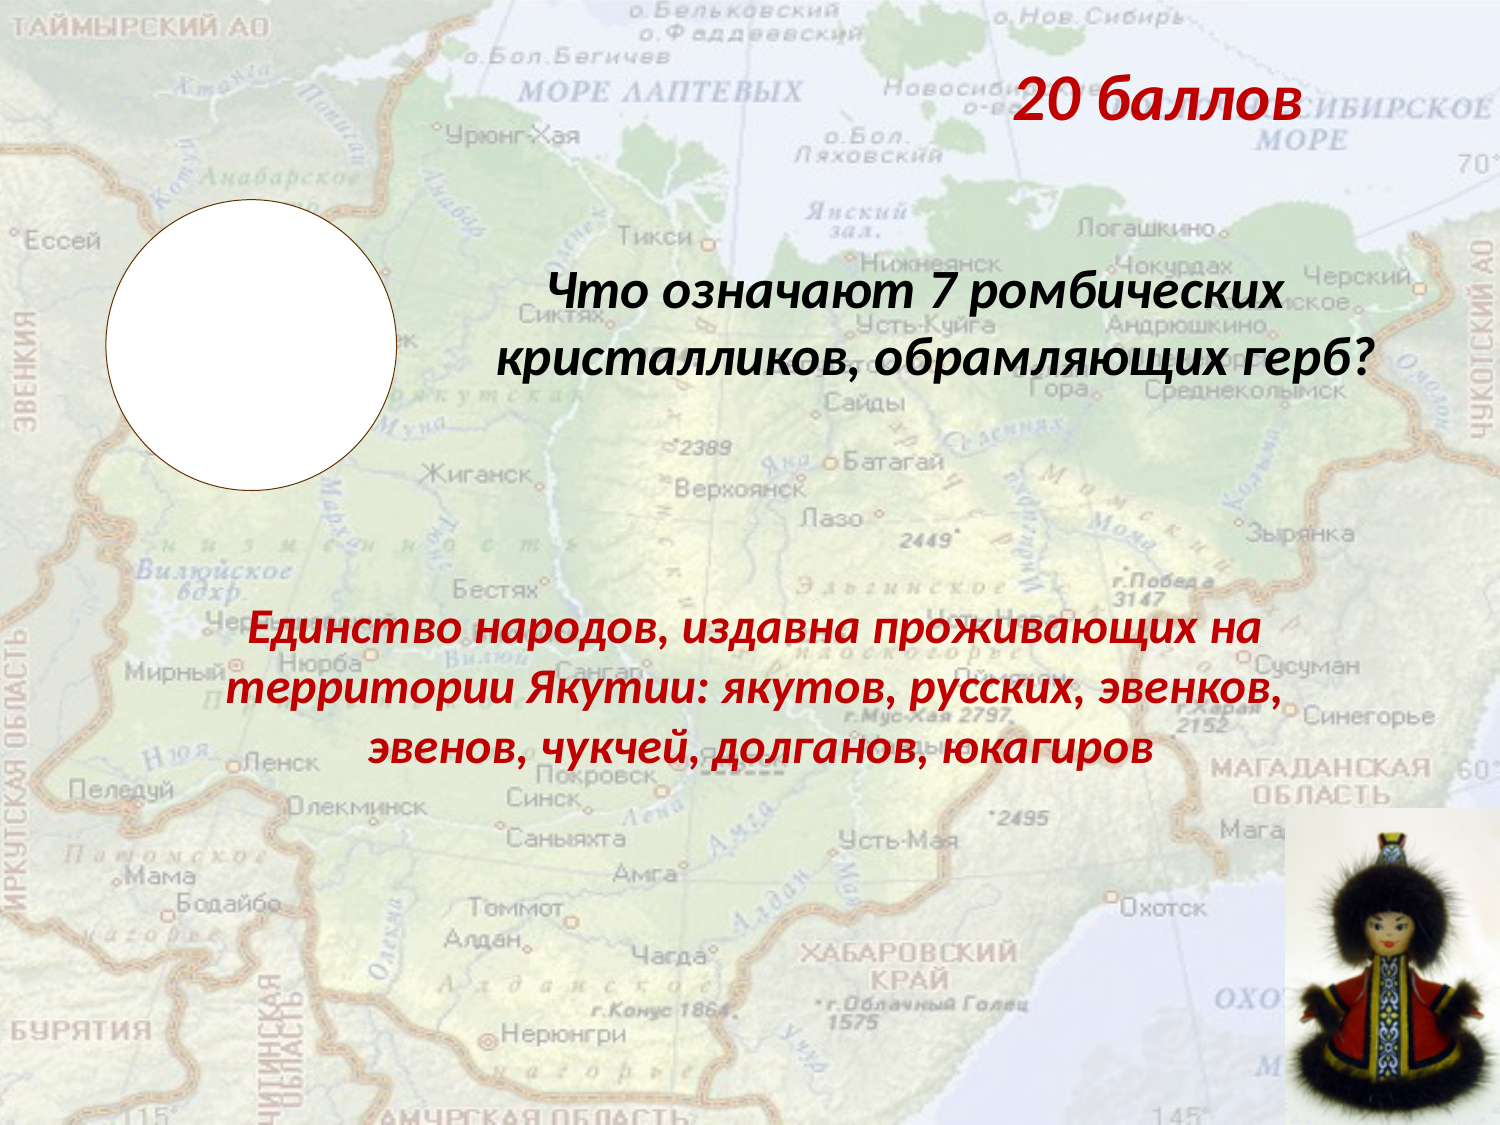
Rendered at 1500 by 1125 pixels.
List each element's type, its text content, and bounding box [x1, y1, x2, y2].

text_box Единство народов, издавна проживающих на территории Якутии: якутов, русских, эвенков, эвенов, чукчей, долганов, юкагиров [175, 585, 1346, 841]
picture [1285, 808, 1500, 1125]
picture [105, 198, 399, 493]
list Что означают 7 ромбических кристалликов, обрамляющих герб? [403, 246, 1444, 429]
text_box 20 баллов [997, 46, 1320, 142]
